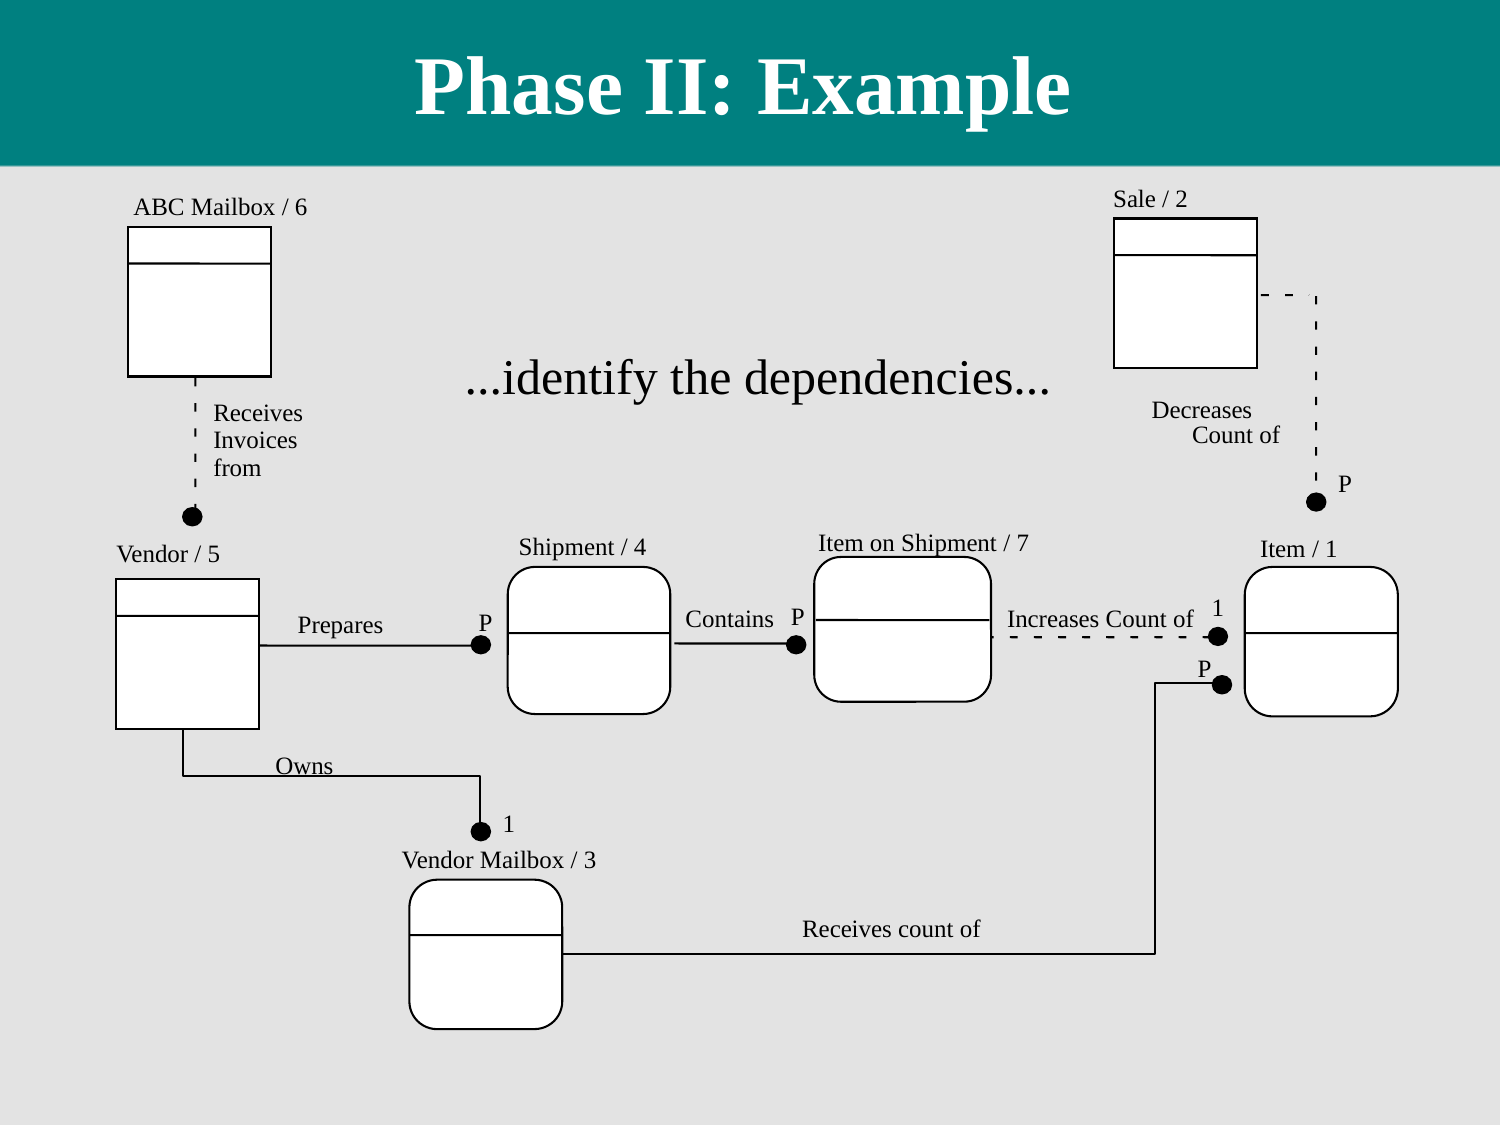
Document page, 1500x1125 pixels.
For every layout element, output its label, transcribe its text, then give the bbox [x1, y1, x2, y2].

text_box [99, 175, 1399, 1030]
title Phase II: Example [0, 23, 1488, 140]
picture [0, 0, 1500, 1125]
